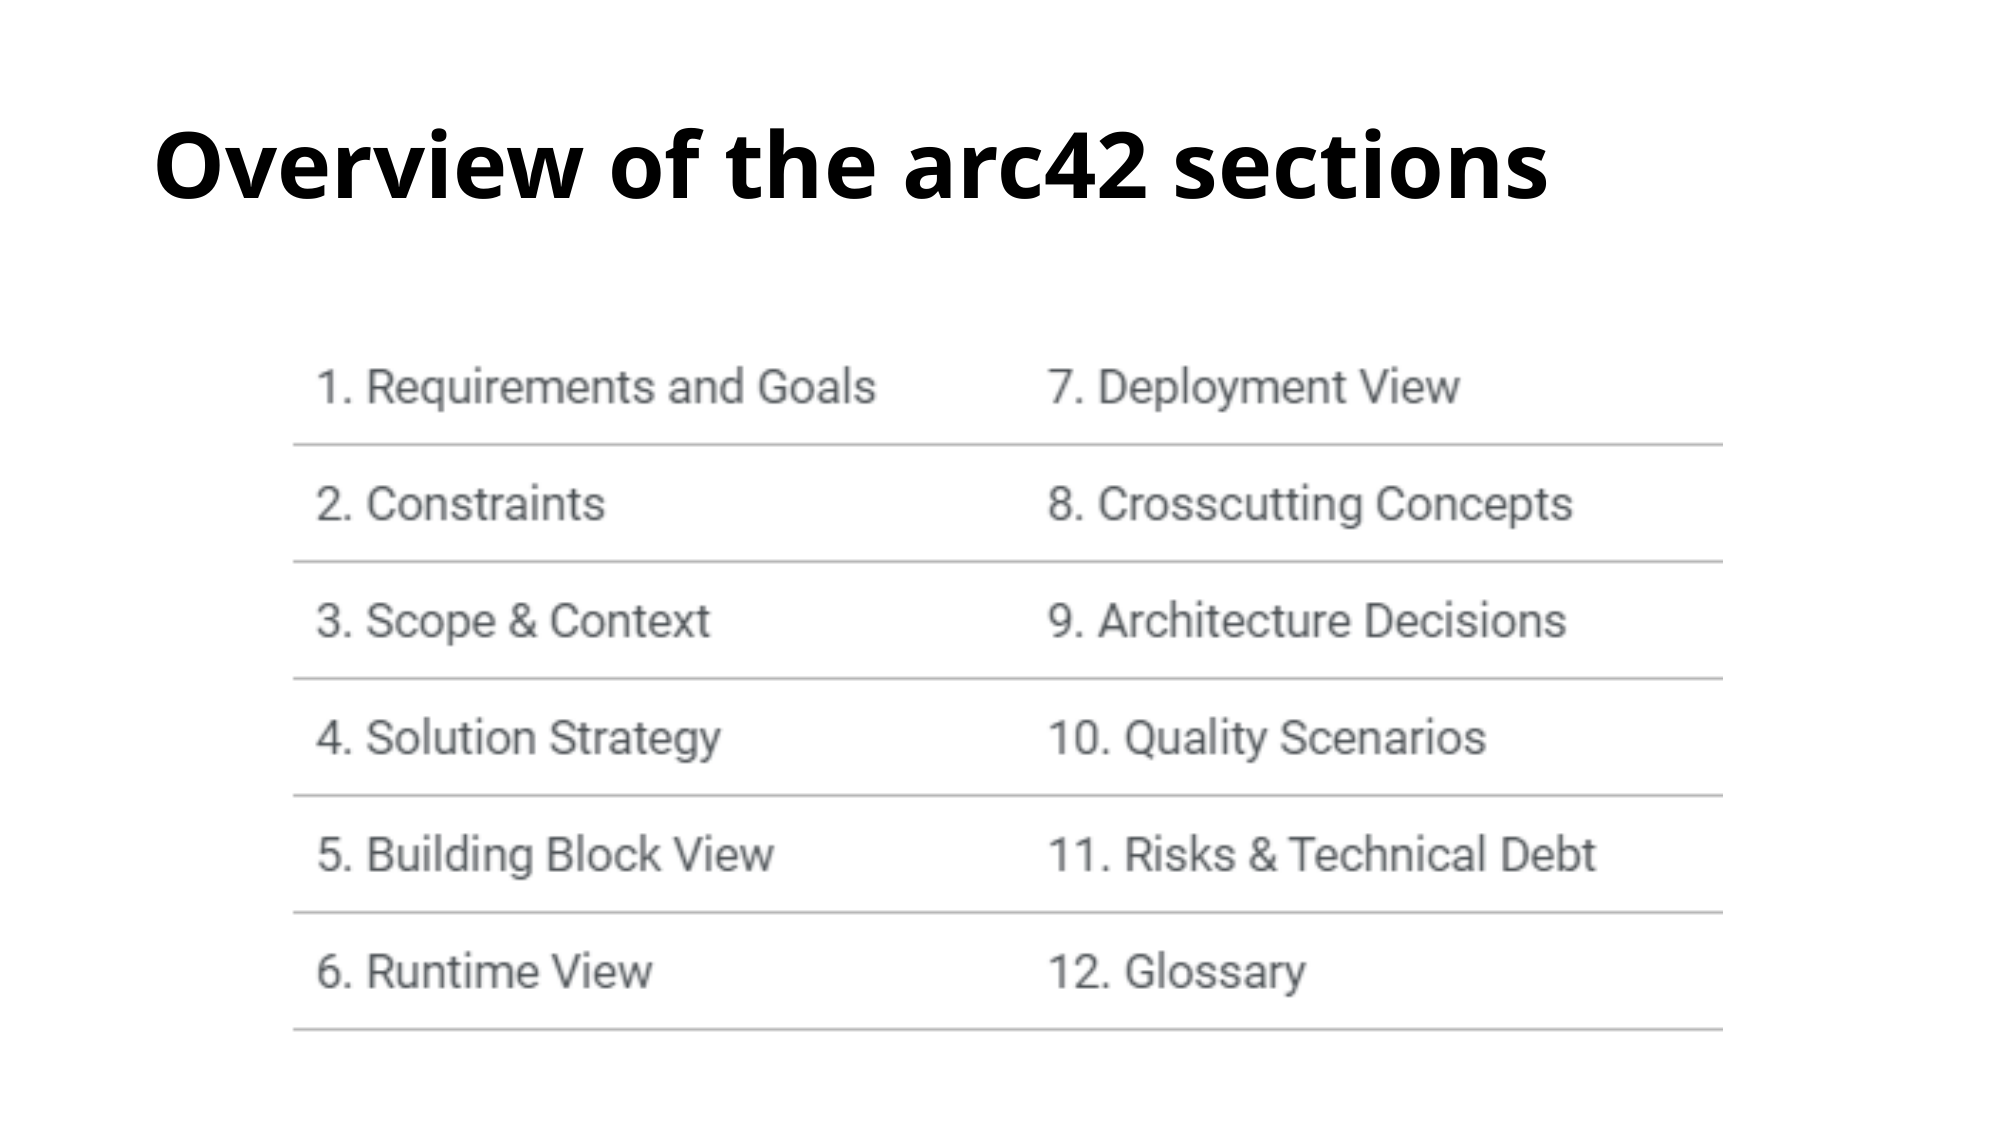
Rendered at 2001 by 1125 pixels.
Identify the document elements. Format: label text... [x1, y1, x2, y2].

title Overview of the arc42 sections [137, 59, 1863, 278]
picture [276, 330, 1723, 1066]
